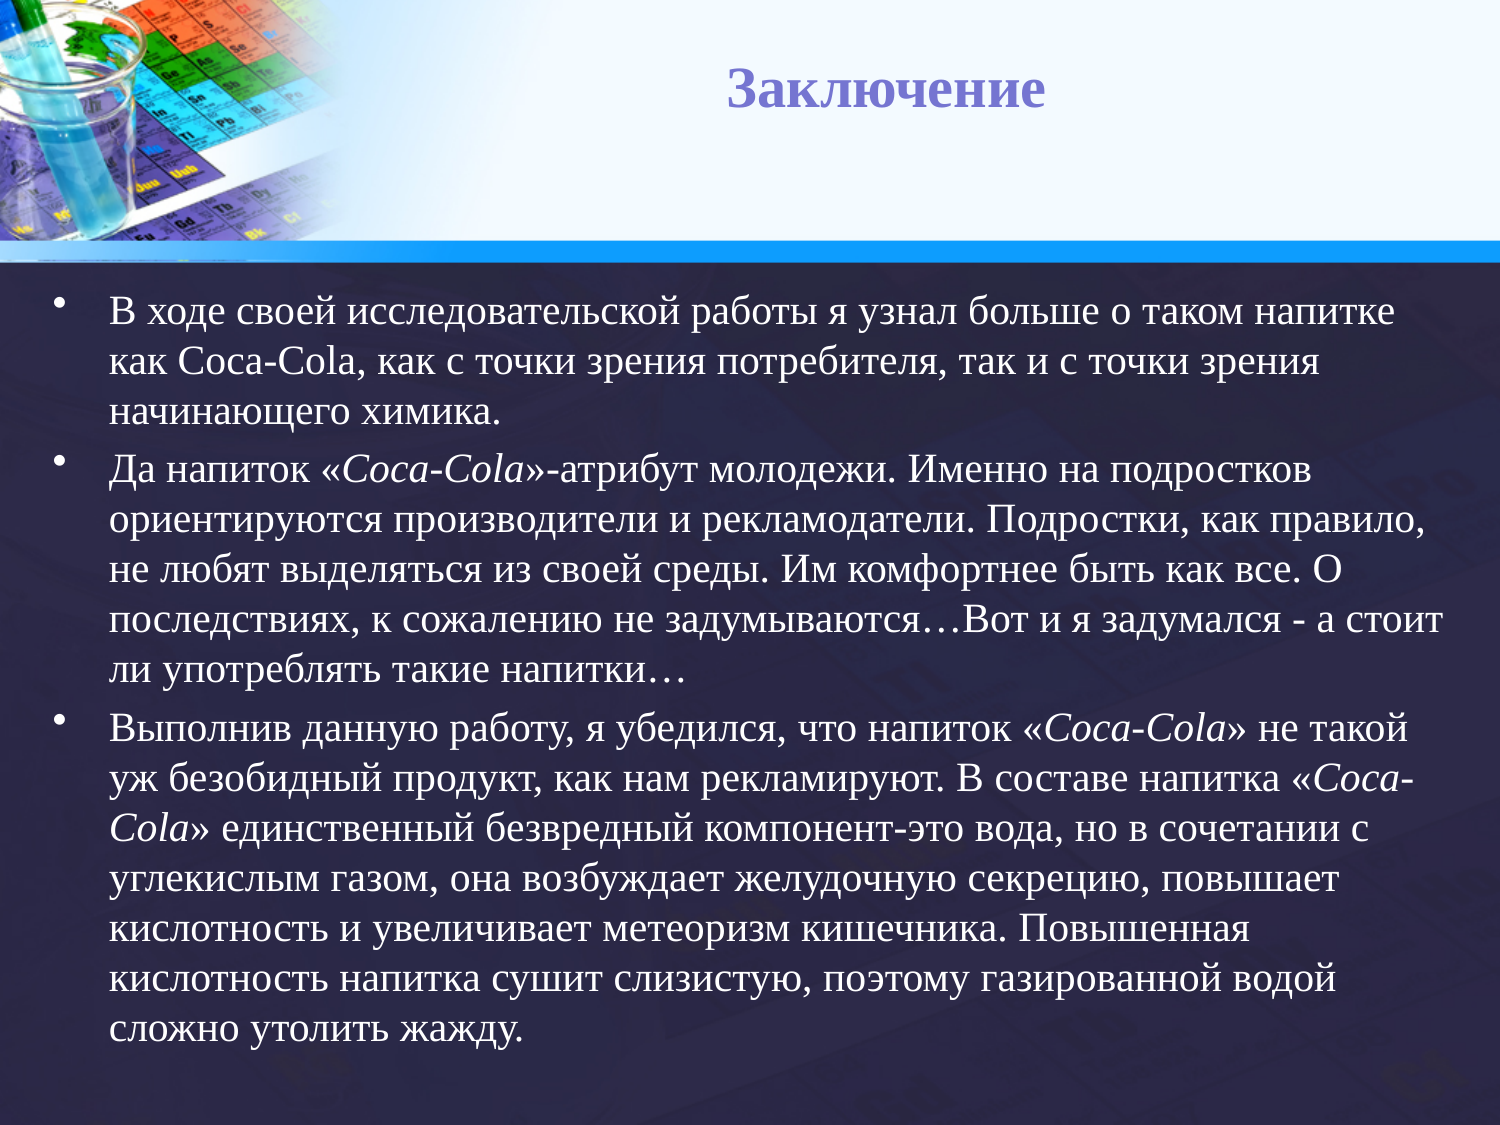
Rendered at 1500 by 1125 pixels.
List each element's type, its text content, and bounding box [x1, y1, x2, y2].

list В ходе своей исследовательской работы я узнал больше о таком напитке как Coca-Cola, как с точки зрения потребителя, так и с точки зрения начинающего химика. Да напиток «Coca-Cola»-атрибут молодежи. Именно на подростков ориентируются производители и рекламодатели. Подростки, как правило, не любят выделяться из своей среды. Им комфортнее быть как все. О последствиях, к сожалению не задумываются…Вот и я задумался - а стоит ли употреблять такие напитки… Выполнив данную работу, я убедился, что напиток «Coca-Cola» не такой уж безобидный продукт, как нам рекламируют. В составе напитка «Coca-Cola» единственный безвредный компонент-это вода, но в сочетании с углекислым газом, она возбуждает желудочную секрецию, повышает кислотность и увеличивает метеоризм кишечника. Повышенная кислотность напитка сушит слизистую, поэтому газированной водой сложно утолить жажду. [37, 274, 1463, 1013]
picture [0, 0, 1500, 1125]
title Заключение [317, 24, 1456, 213]
